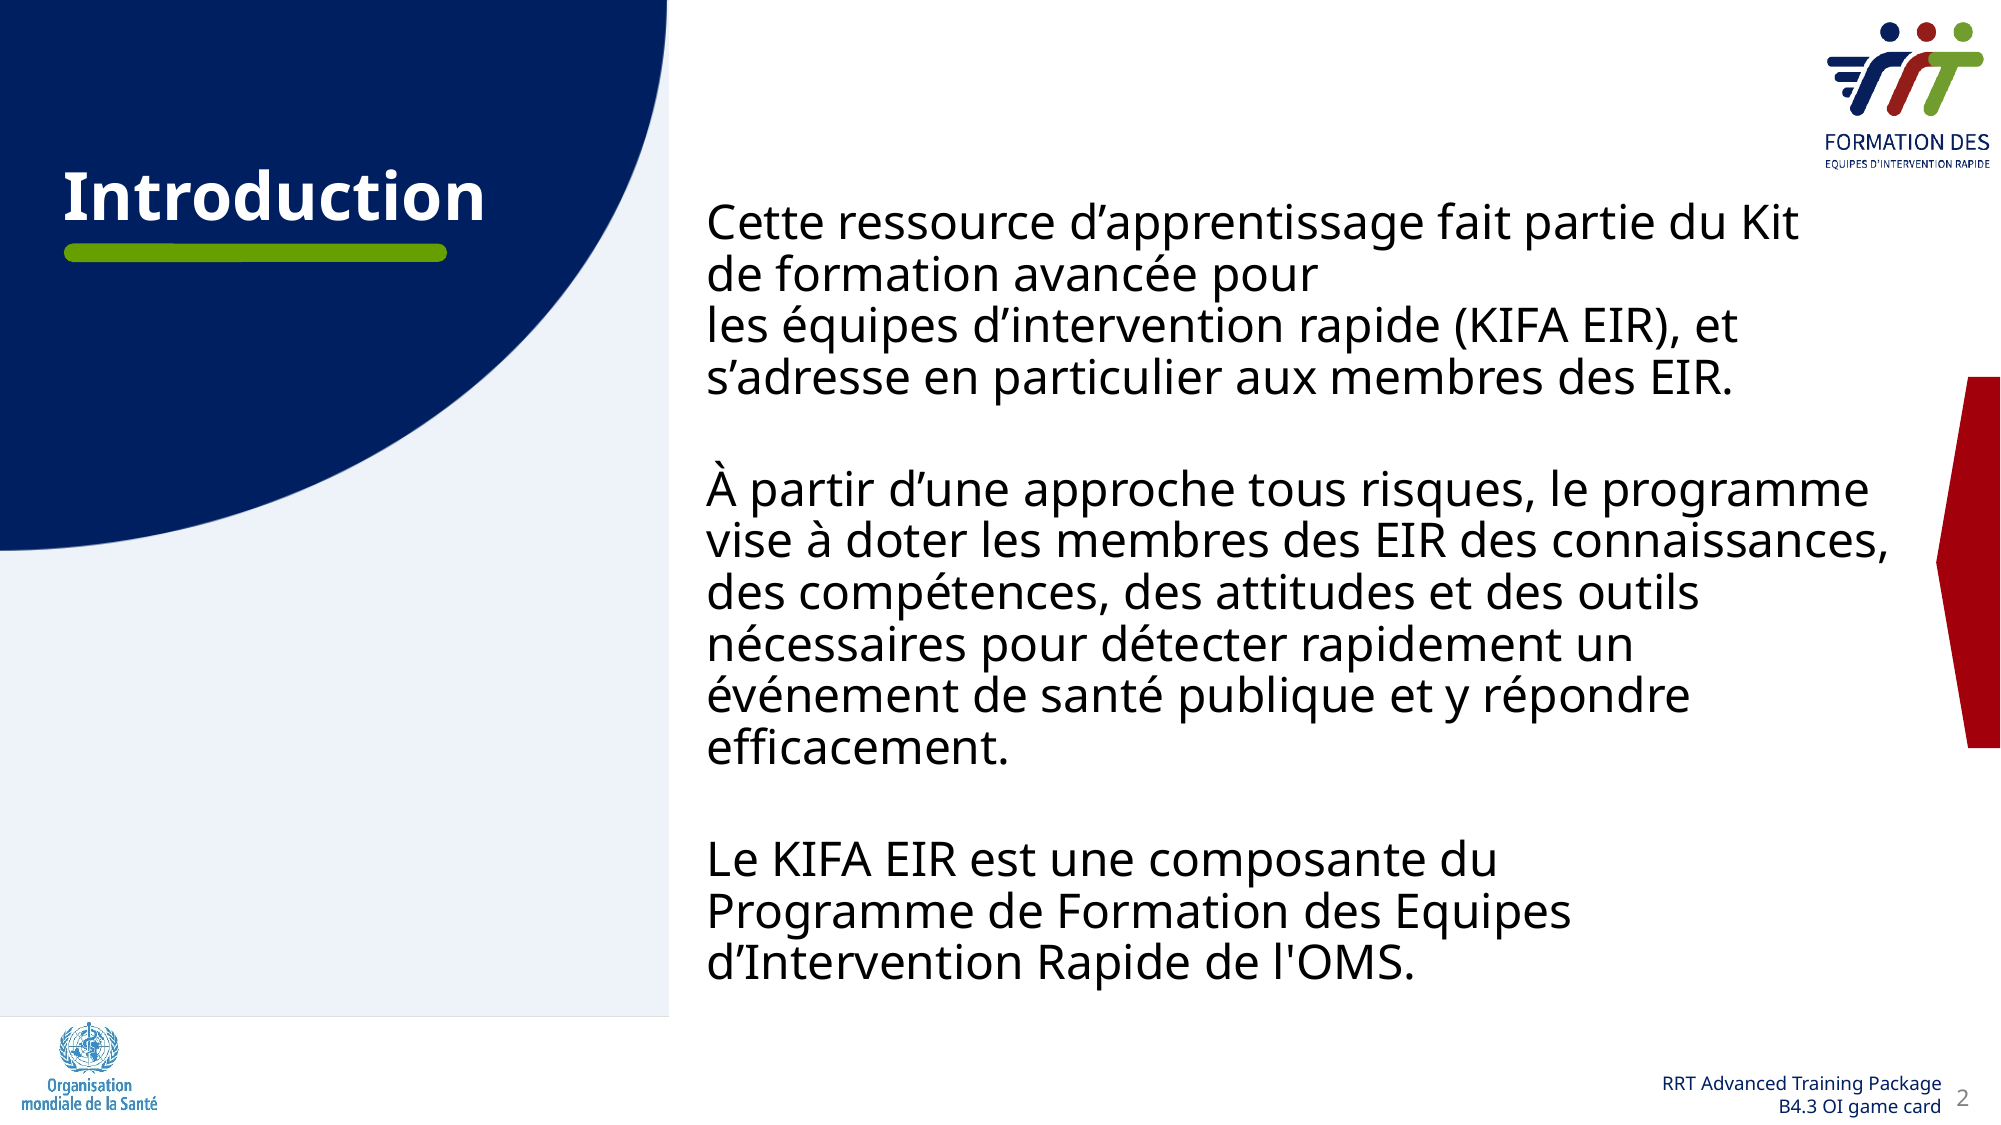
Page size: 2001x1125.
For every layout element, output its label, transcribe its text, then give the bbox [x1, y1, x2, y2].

text_box Introduction [63, 162, 600, 244]
picture [0, 0, 669, 1018]
picture [20, 1020, 158, 1111]
list Cette ressource d’apprentissage fait partie du Kit de formation avancée pour les équipes d’intervention rapide (KIFA EIR), et s’adresse en particulier aux membres des EIR. À partir d’une approche tous risques, le programme vise à doter les membres des EIR des connaissances, des compétences, des attitudes et des outils nécessaires pour détecter rapidement un événement de santé publique et y répondre efficacement. Le KIFA EIR est une composante du Programme de Formation des Equipes d’Intervention Rapide de l'OMS. [706, 197, 1901, 928]
picture [1825, 21, 1990, 170]
